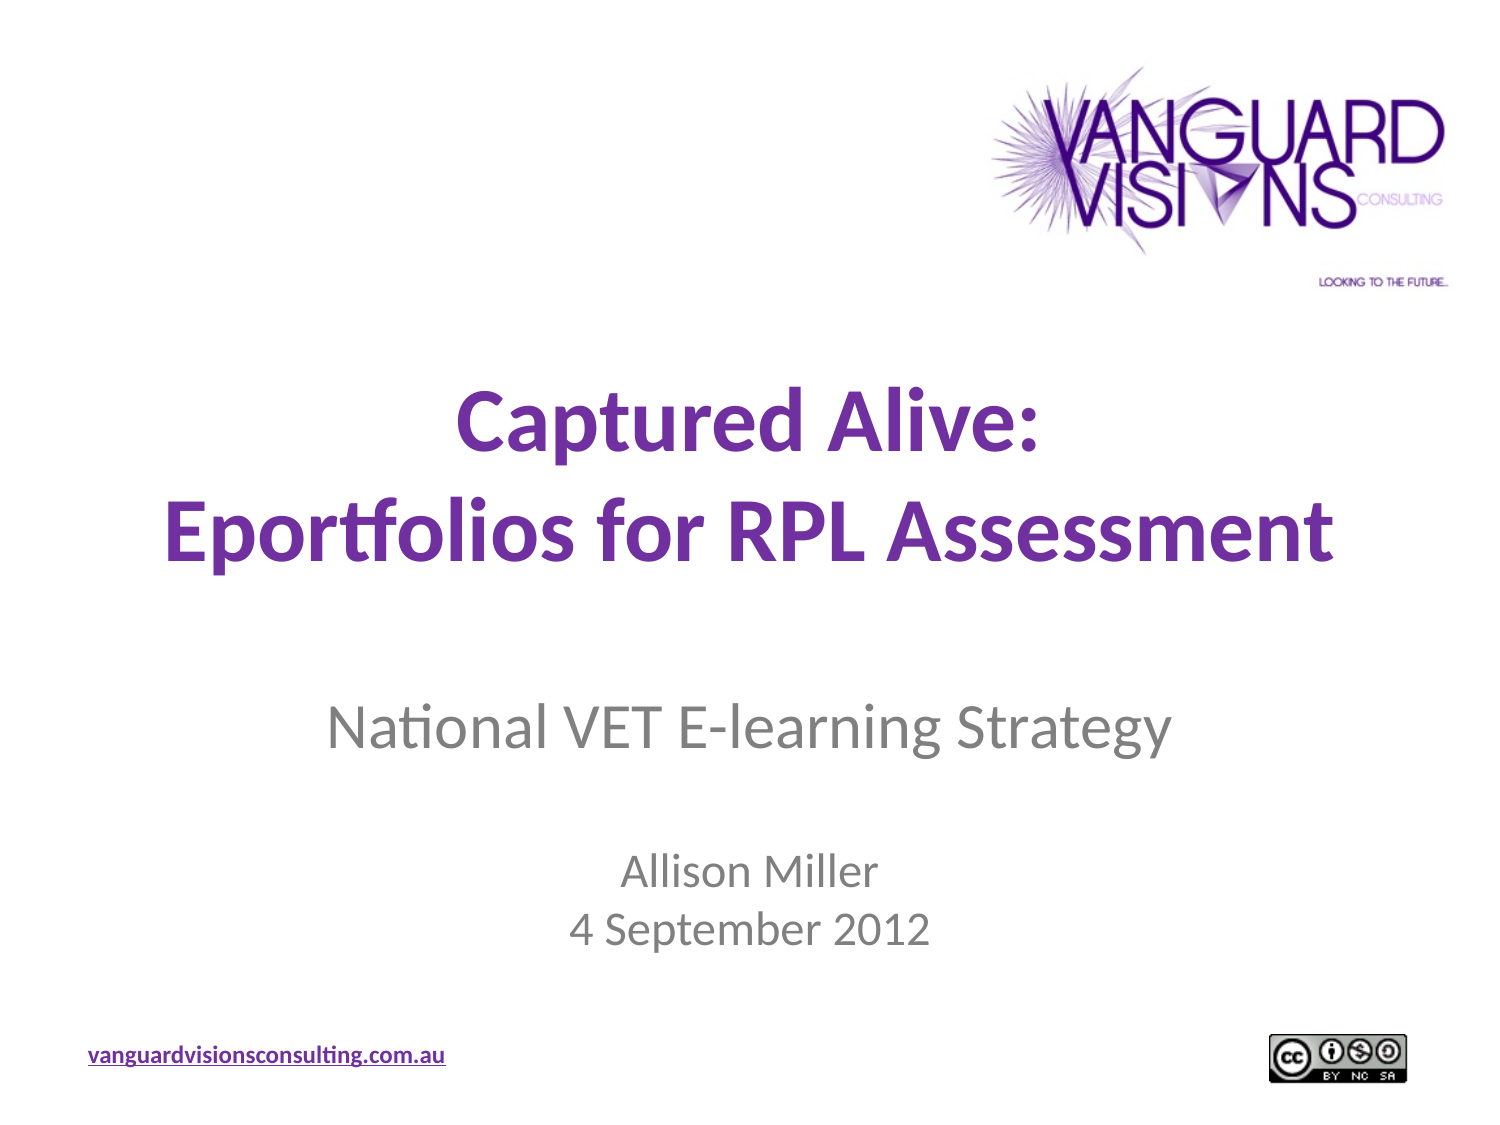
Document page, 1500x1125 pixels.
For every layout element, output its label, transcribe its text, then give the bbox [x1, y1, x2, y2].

picture [1269, 1034, 1409, 1085]
title Captured Alive: Eportfolios for RPL Assessment [112, 349, 1388, 591]
picture [986, 10, 1455, 293]
subtitle National VET E-learning Strategy Allison Miller 4 September 2012 [225, 676, 1275, 965]
